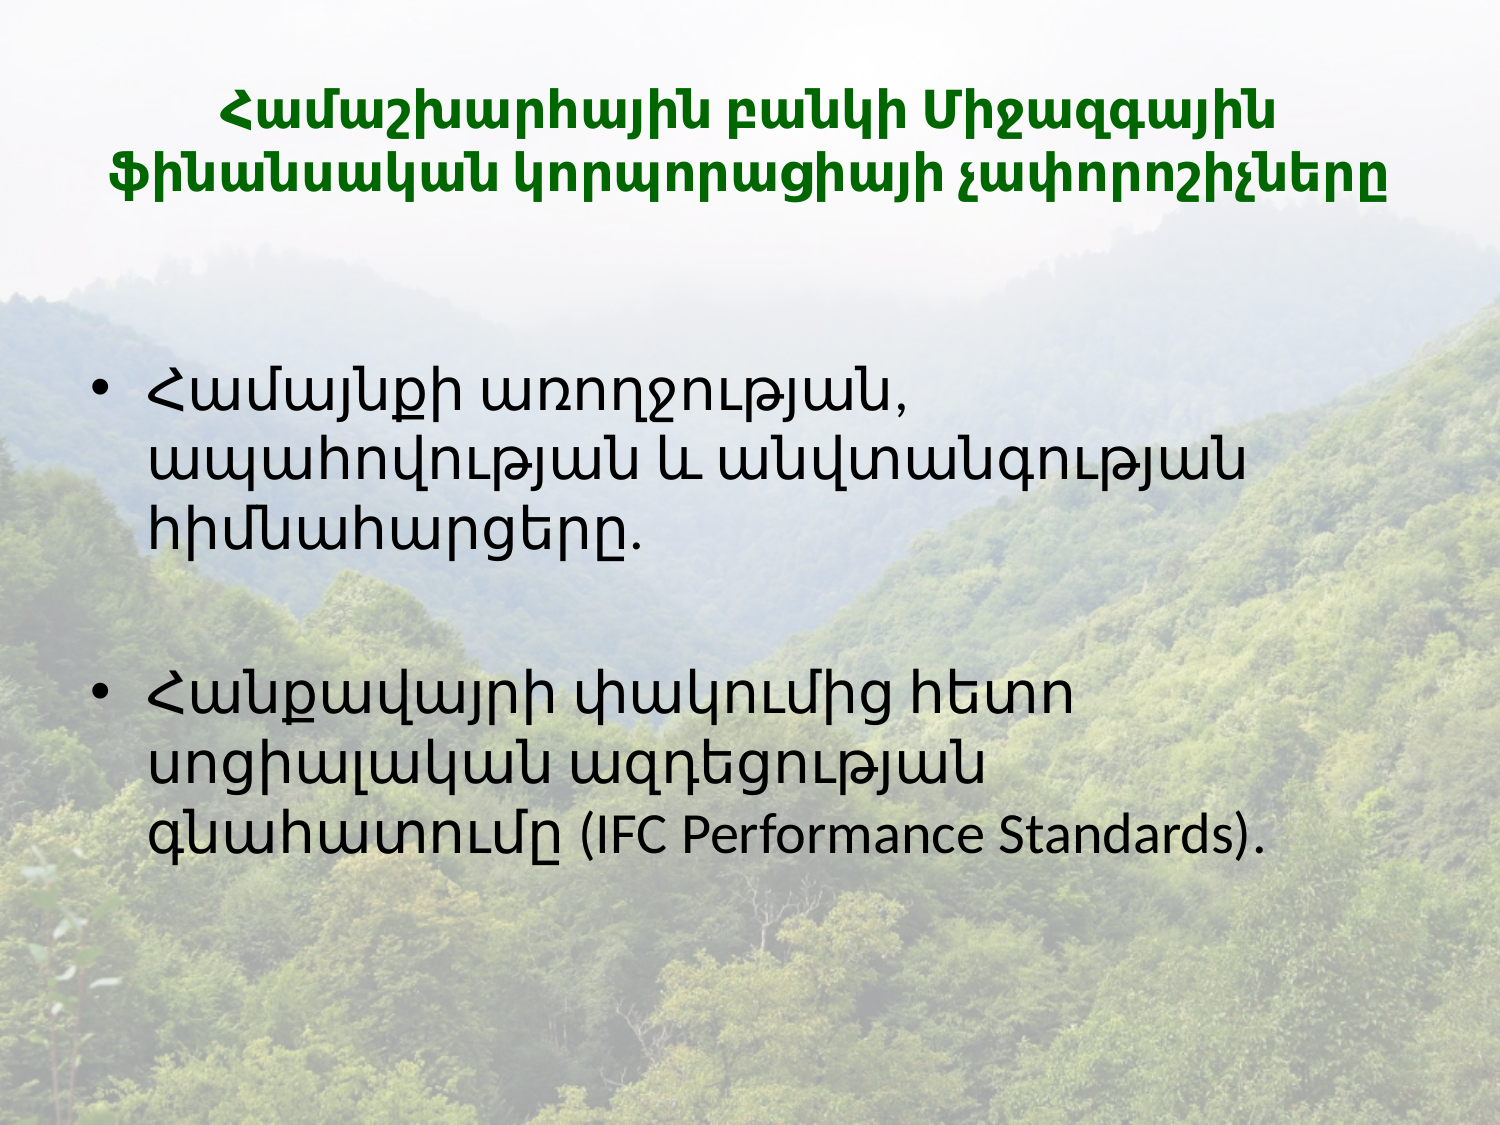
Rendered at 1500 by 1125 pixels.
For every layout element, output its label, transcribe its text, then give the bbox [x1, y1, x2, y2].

title Համաշխարհային բանկի Միջազգային ֆինանսական կորպորացիայի չափորոշիչները [75, 45, 1425, 233]
list Համայնքի առողջության, ապահովության և անվտանգության հիմնահարցերը. Հանքավայրի փակումից հետո սոցիալական ազդեցության գնահատումը (IFC Performance Standards). [75, 262, 1425, 1005]
